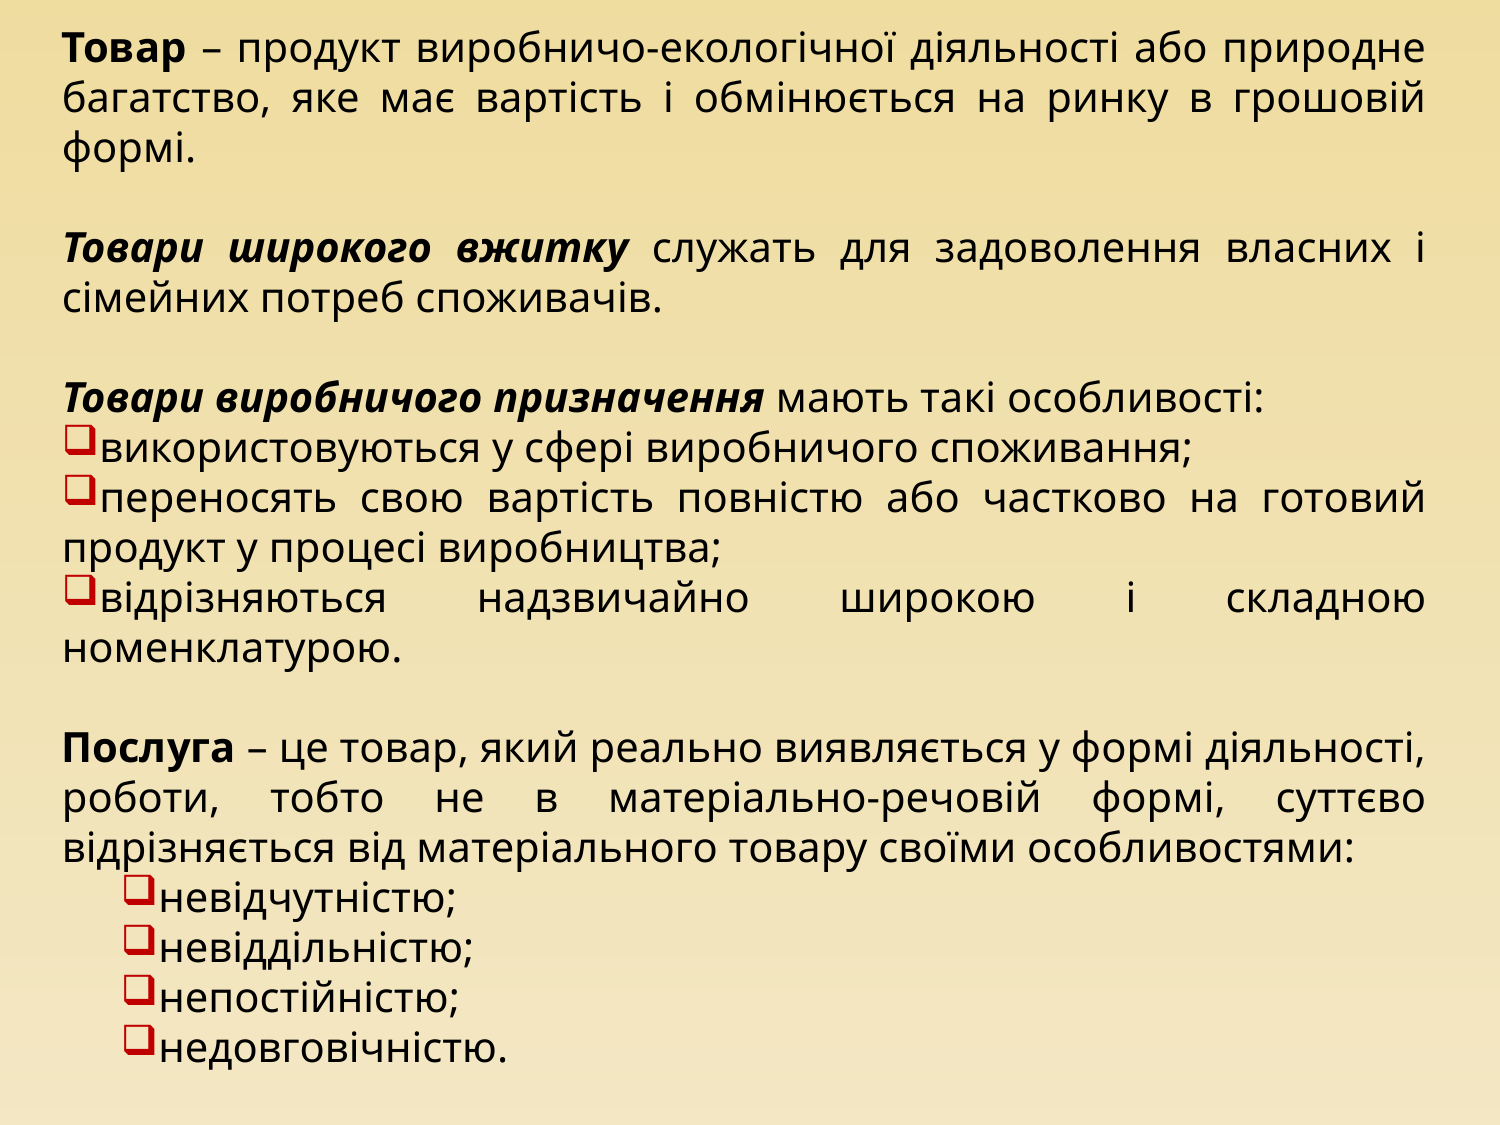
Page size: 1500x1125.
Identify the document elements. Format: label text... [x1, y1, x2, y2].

text_box Товар – продукт виробничо-екологічної діяльності або природне багатство, яке має вартість і обмінюється на ринку в грошовій формі. Товари широкого вжитку служать для задоволення власних і сімейних потреб споживачів. Товари виробничого призначення мають такі особливості: використовуються у сфері виробничого споживання; переносять свою вартість повністю або частково на готовий продукт у процесі виробництва; відрізняються надзвичайно широкою і складною номенклатурою. Послуга – це товар, який реально виявляється у формі діяльності, роботи, тобто не в матеріально-речовій формі, суттєво відрізняється від матеріального товару своїми особливостями: невідчутністю; невіддільністю; непостійністю; недовговічністю. [46, 13, 1442, 1079]
